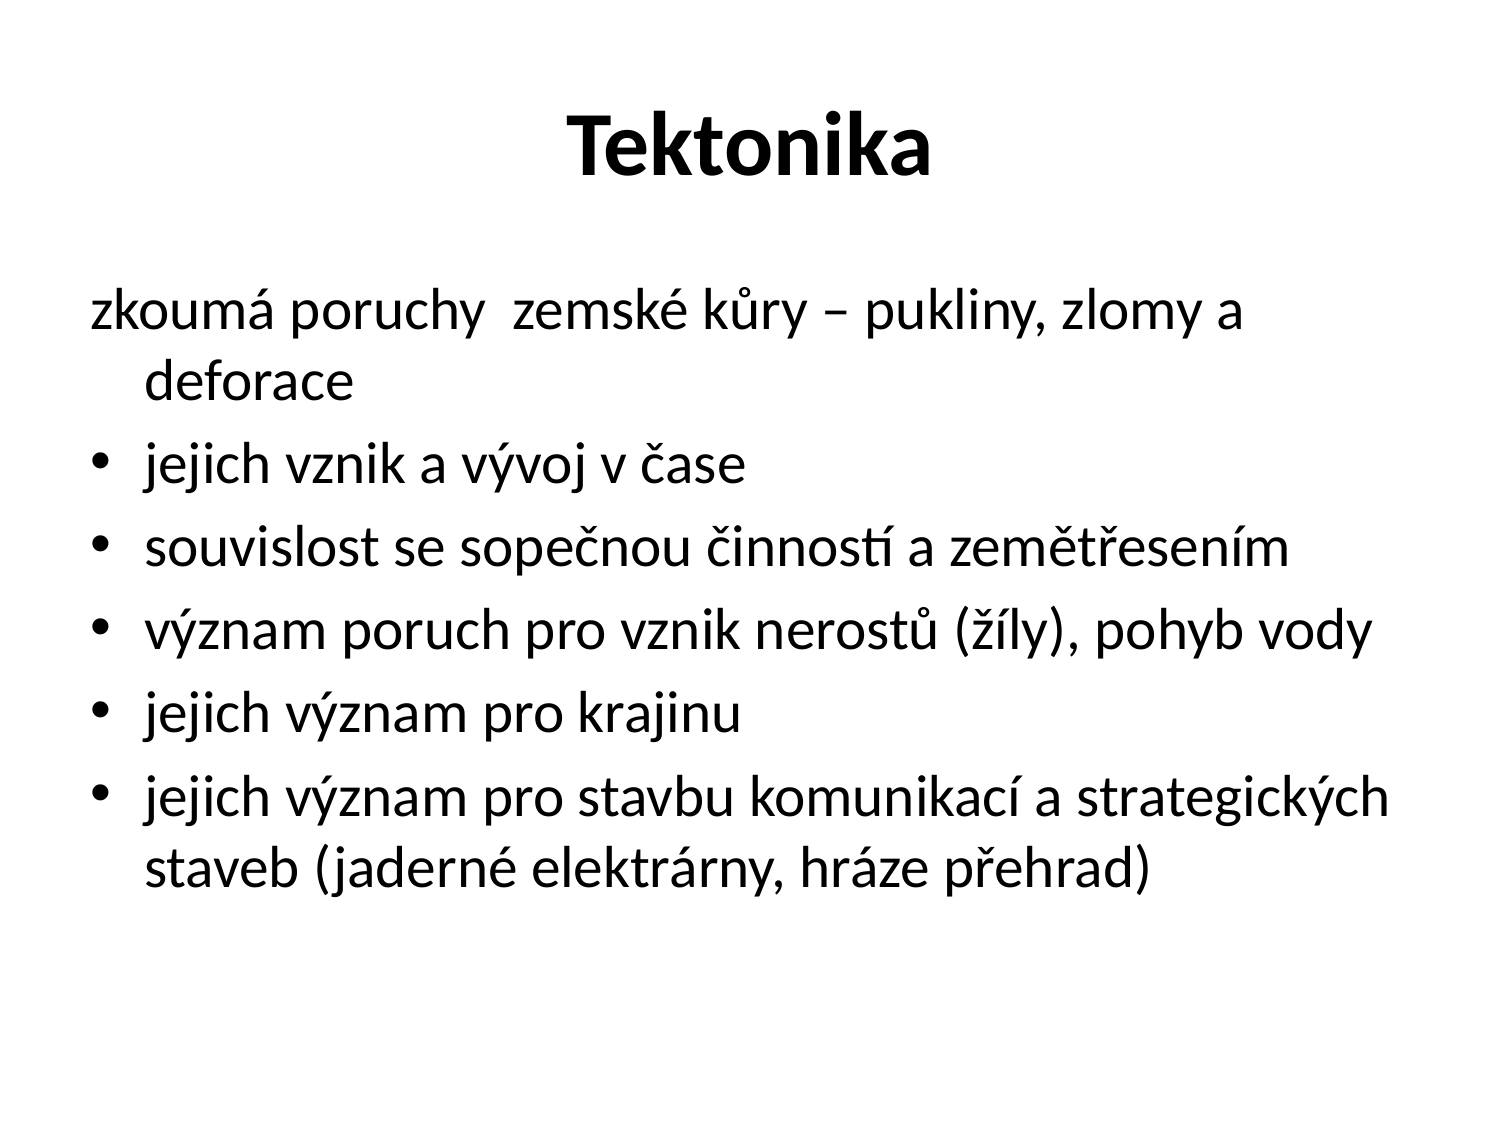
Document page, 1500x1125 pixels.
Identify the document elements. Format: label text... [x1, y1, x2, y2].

list zkoumá poruchy zemské kůry – pukliny, zlomy a deforace jejich vznik a vývoj v čase souvislost se sopečnou činností a zemětřesením význam poruch pro vznik nerostů (žíly), pohyb vody jejich význam pro krajinu jejich význam pro stavbu komunikací a strategických staveb (jaderné elektrárny, hráze přehrad) [75, 262, 1425, 1005]
title Tektonika [75, 45, 1425, 233]
